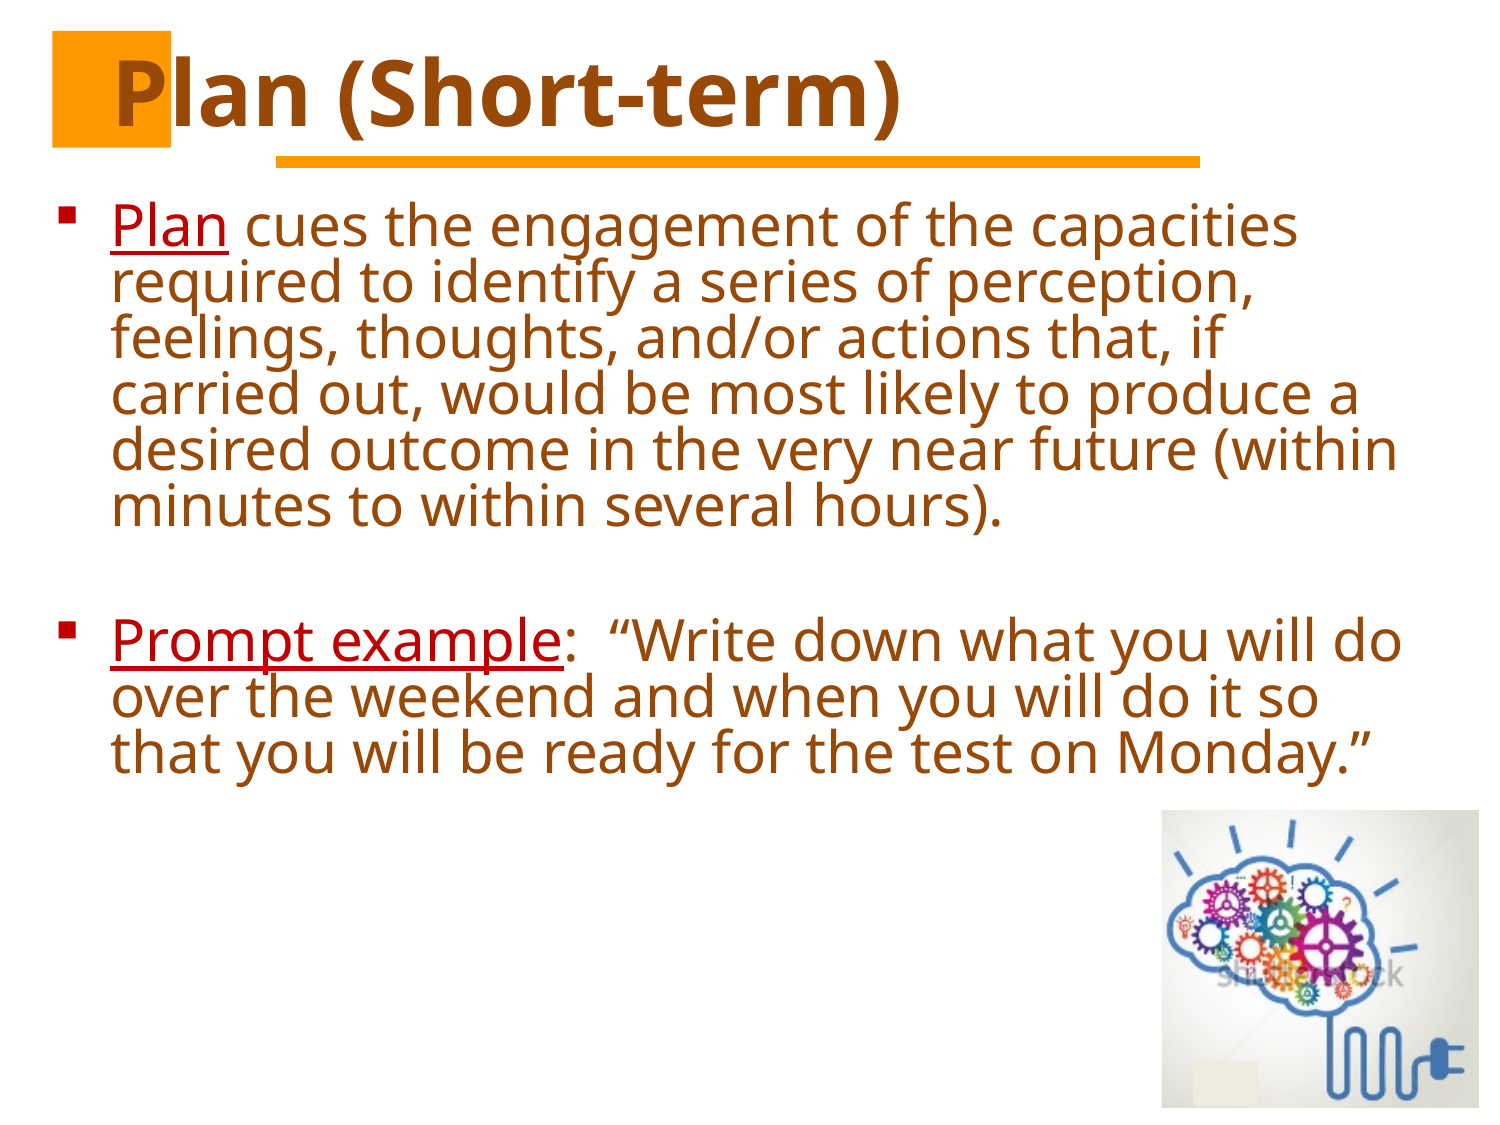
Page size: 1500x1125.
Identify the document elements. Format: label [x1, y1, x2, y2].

text_box [50, 29, 96, 150]
title [96, 24, 1437, 154]
text_box [1161, 809, 1483, 1108]
list [38, 194, 1422, 947]
